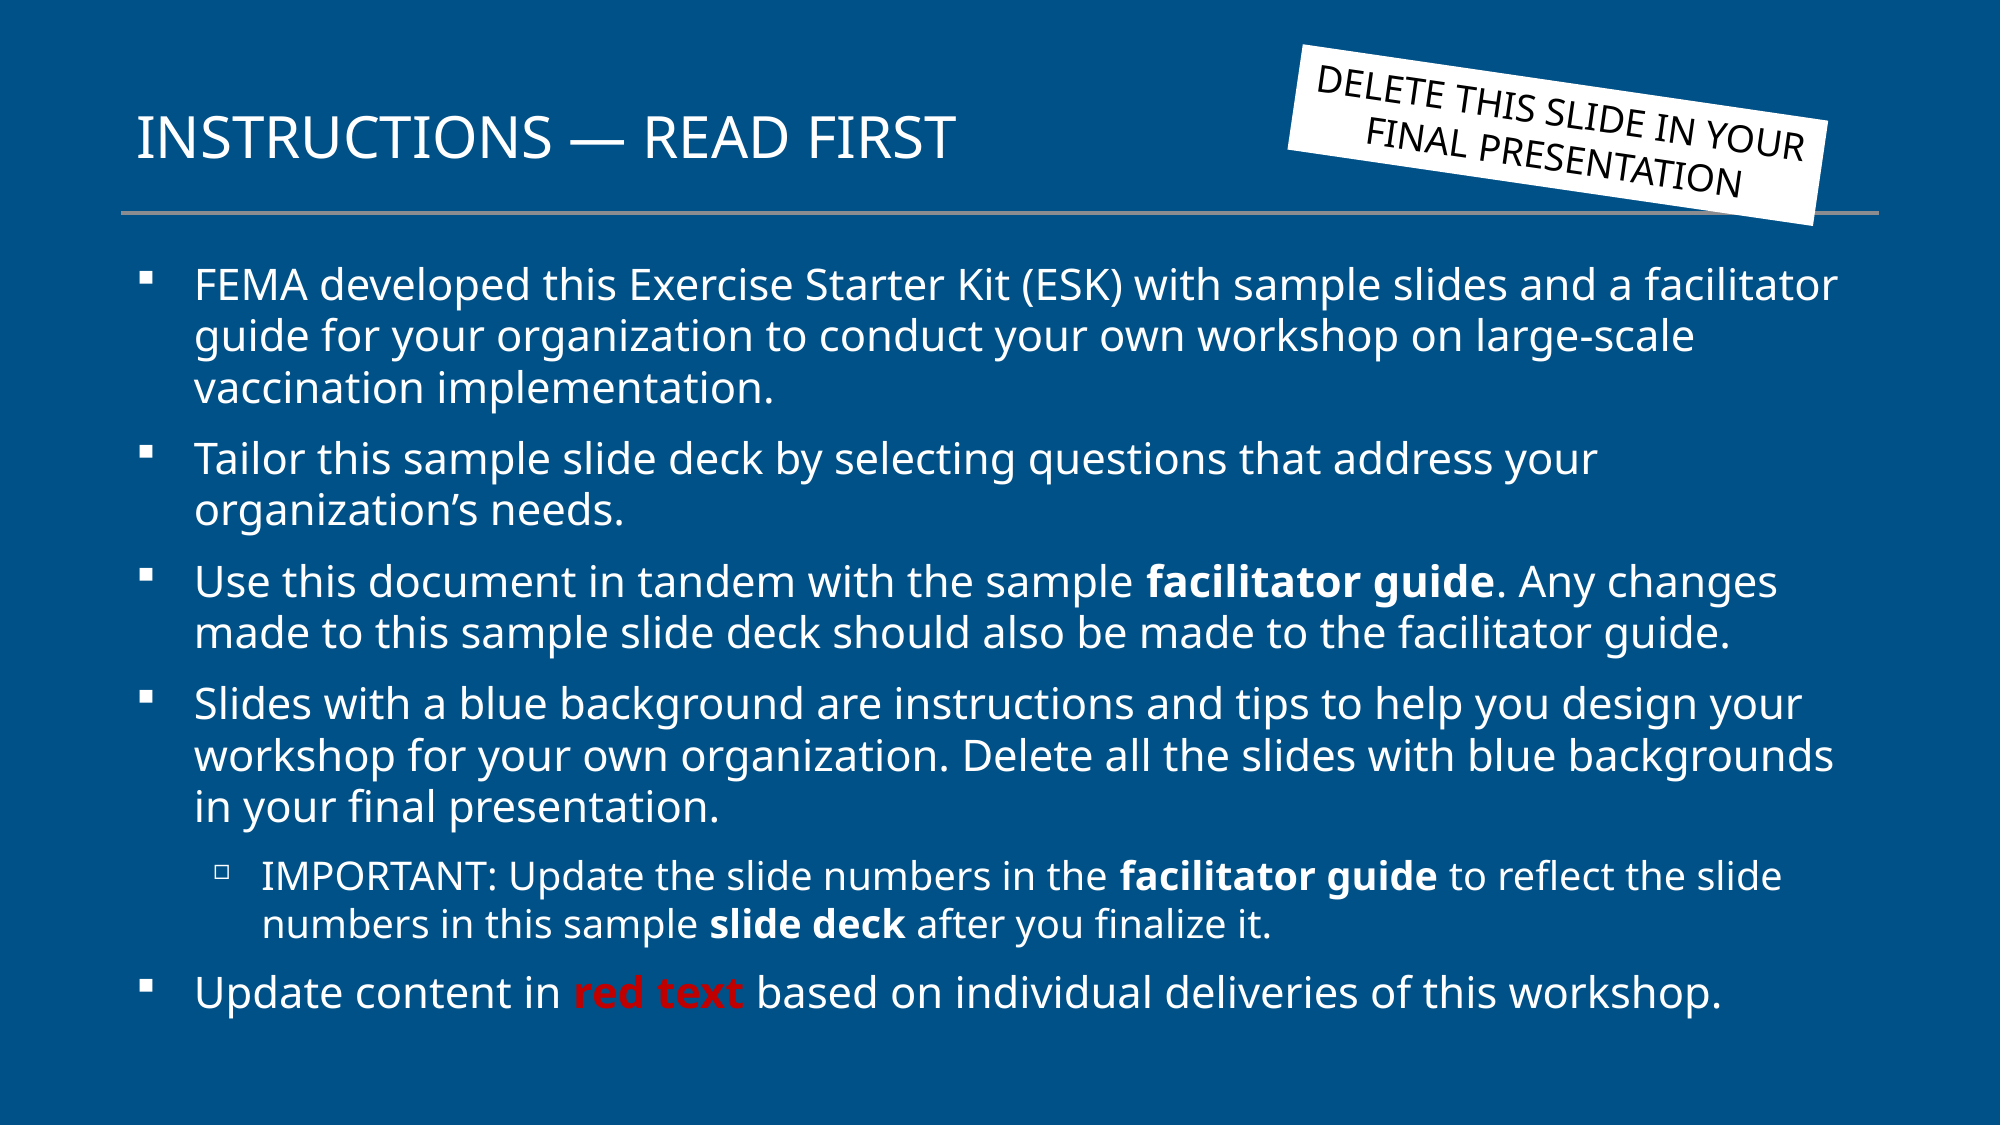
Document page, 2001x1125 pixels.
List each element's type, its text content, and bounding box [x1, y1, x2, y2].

list FEMA developed this Exercise Starter Kit (ESK) with sample slides and a facilitator guide for your organization to conduct your own workshop on large-scale vaccination implementation. Tailor this sample slide deck by selecting questions that address your organization’s needs. Use this document in tandem with the sample facilitator guide. Any changes made to this sample slide deck should also be made to the facilitator guide. Slides with a blue background are instructions and tips to help you design your workshop for your own organization. Delete all the slides with blue backgrounds in your final presentation. IMPORTANT: Update the slide numbers in the facilitator guide to reflect the slide numbers in this sample slide deck after you finalize it. Update content in red text based on individual deliveries of this workshop. [121, 249, 1879, 1039]
list DELETE THIS SLIDE IN YOUR FINAL PRESENTATION [1287, 44, 1829, 227]
title INSTRUCTIONS — READ FIRST [121, 74, 1606, 197]
title INSTRUCTIONS — READ FIRST [1515, 74, 1879, 197]
